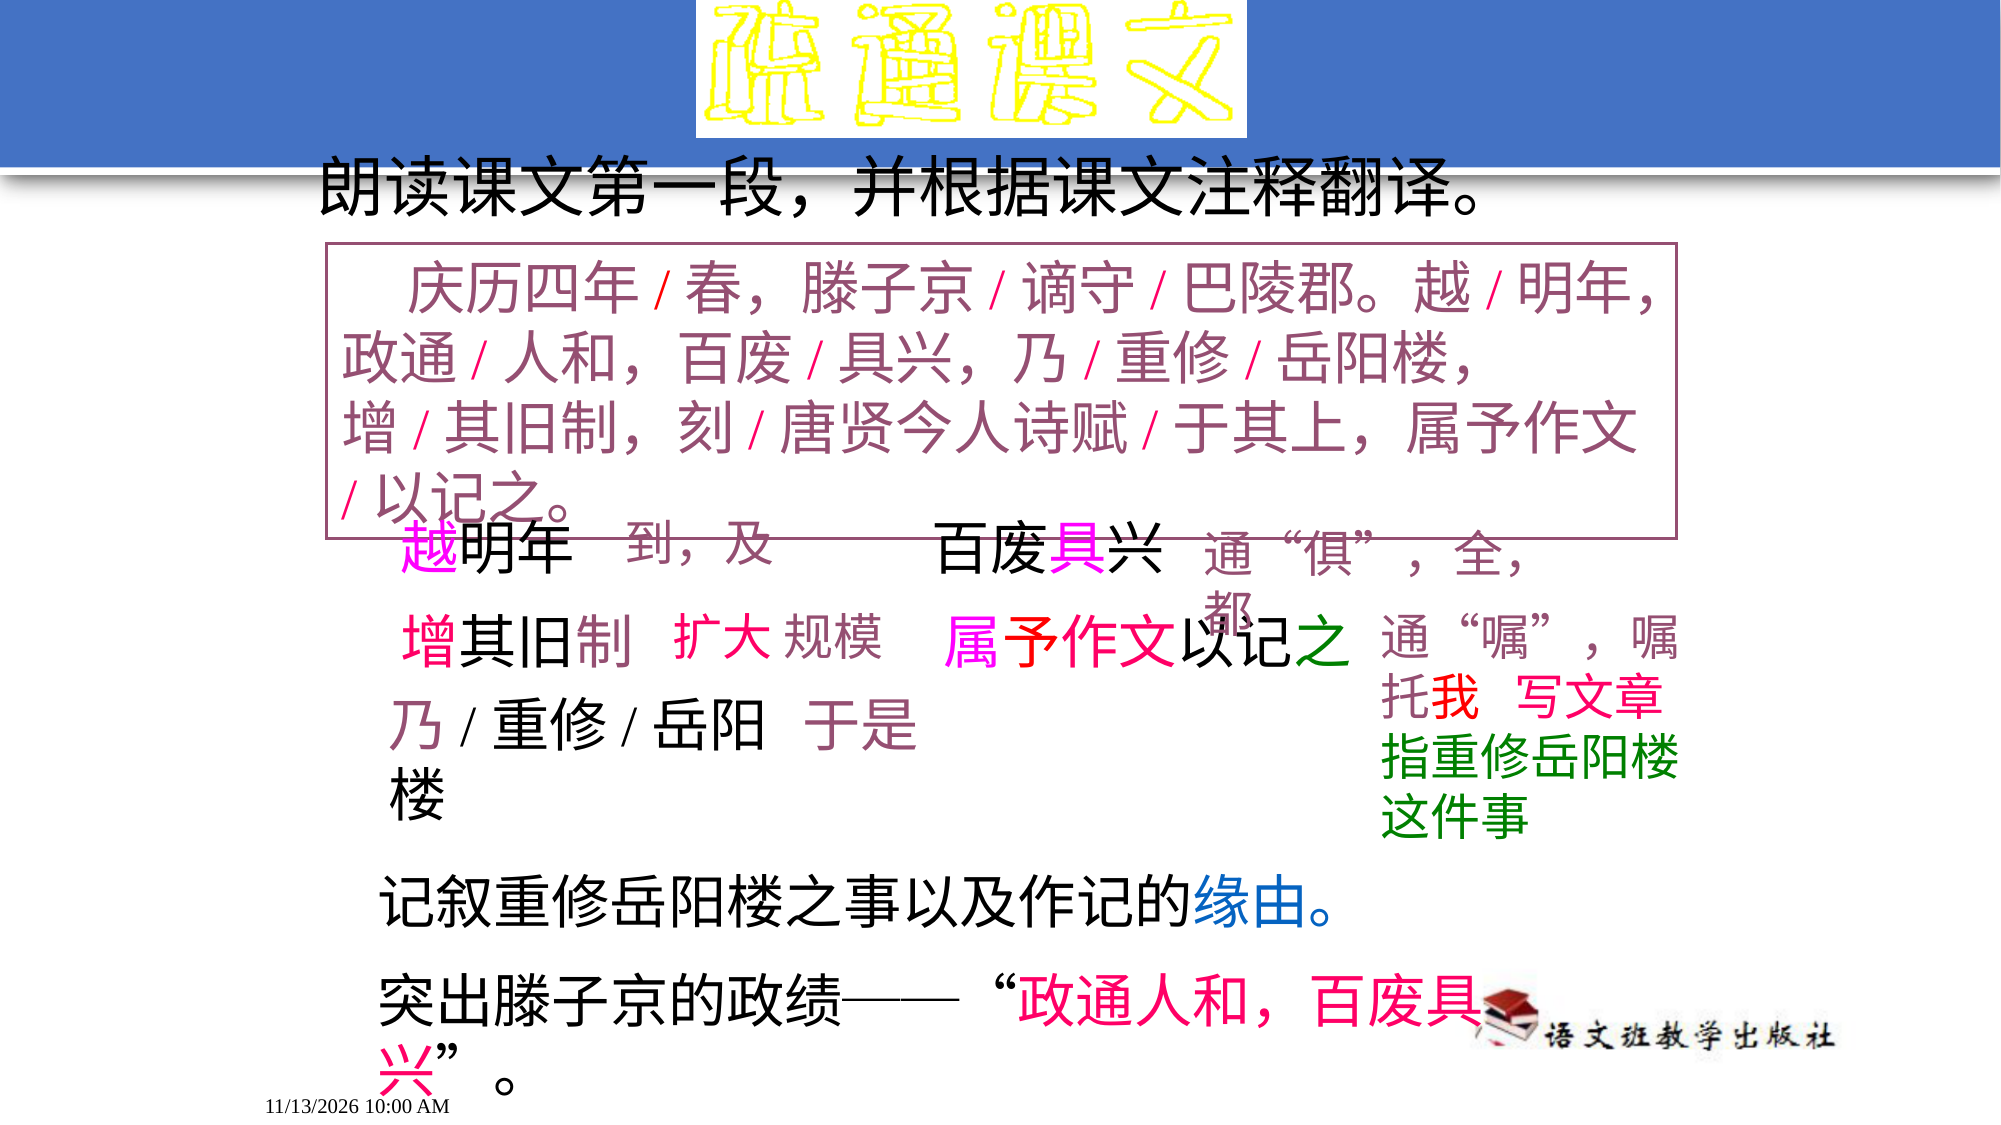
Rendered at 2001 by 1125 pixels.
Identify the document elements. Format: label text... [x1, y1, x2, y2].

text_box 通“俱”，全，都 [1189, 515, 1602, 651]
text_box 乃/重修/岳阳楼 [373, 680, 800, 836]
picture [696, 0, 1247, 138]
text_box 记叙重修岳阳楼之事以及作记的缘由。 突出滕子京的政绩──“政通人和，百废具兴”。 [362, 857, 1581, 1112]
text_box 扩大 规模 [657, 597, 942, 673]
text_box 属予作文以记之 [929, 597, 1366, 683]
text_box 到，及 [610, 503, 848, 579]
text_box 于是 [787, 680, 941, 766]
text_box 百废具兴 [917, 503, 1230, 589]
picture [0, 0, 2001, 1125]
text_box [249, 1084, 663, 1125]
text_box 庆历四年/春，滕子京/谪守/巴陵郡。越/明年，政通/人和，百废/具兴，乃/重修/岳阳楼，增/其旧制，刻/唐贤今人诗赋/于其上，属予作文/以记之。 [326, 243, 1677, 539]
text_box 朗读课文第一段，并根据课文注释翻译。 [303, 137, 1529, 232]
text_box 增其旧制 [385, 597, 699, 680]
text_box 通“嘱”，嘱托我 写文章 指重修岳阳楼这件事 [1366, 597, 1729, 853]
text_box 越明年 [385, 503, 699, 589]
